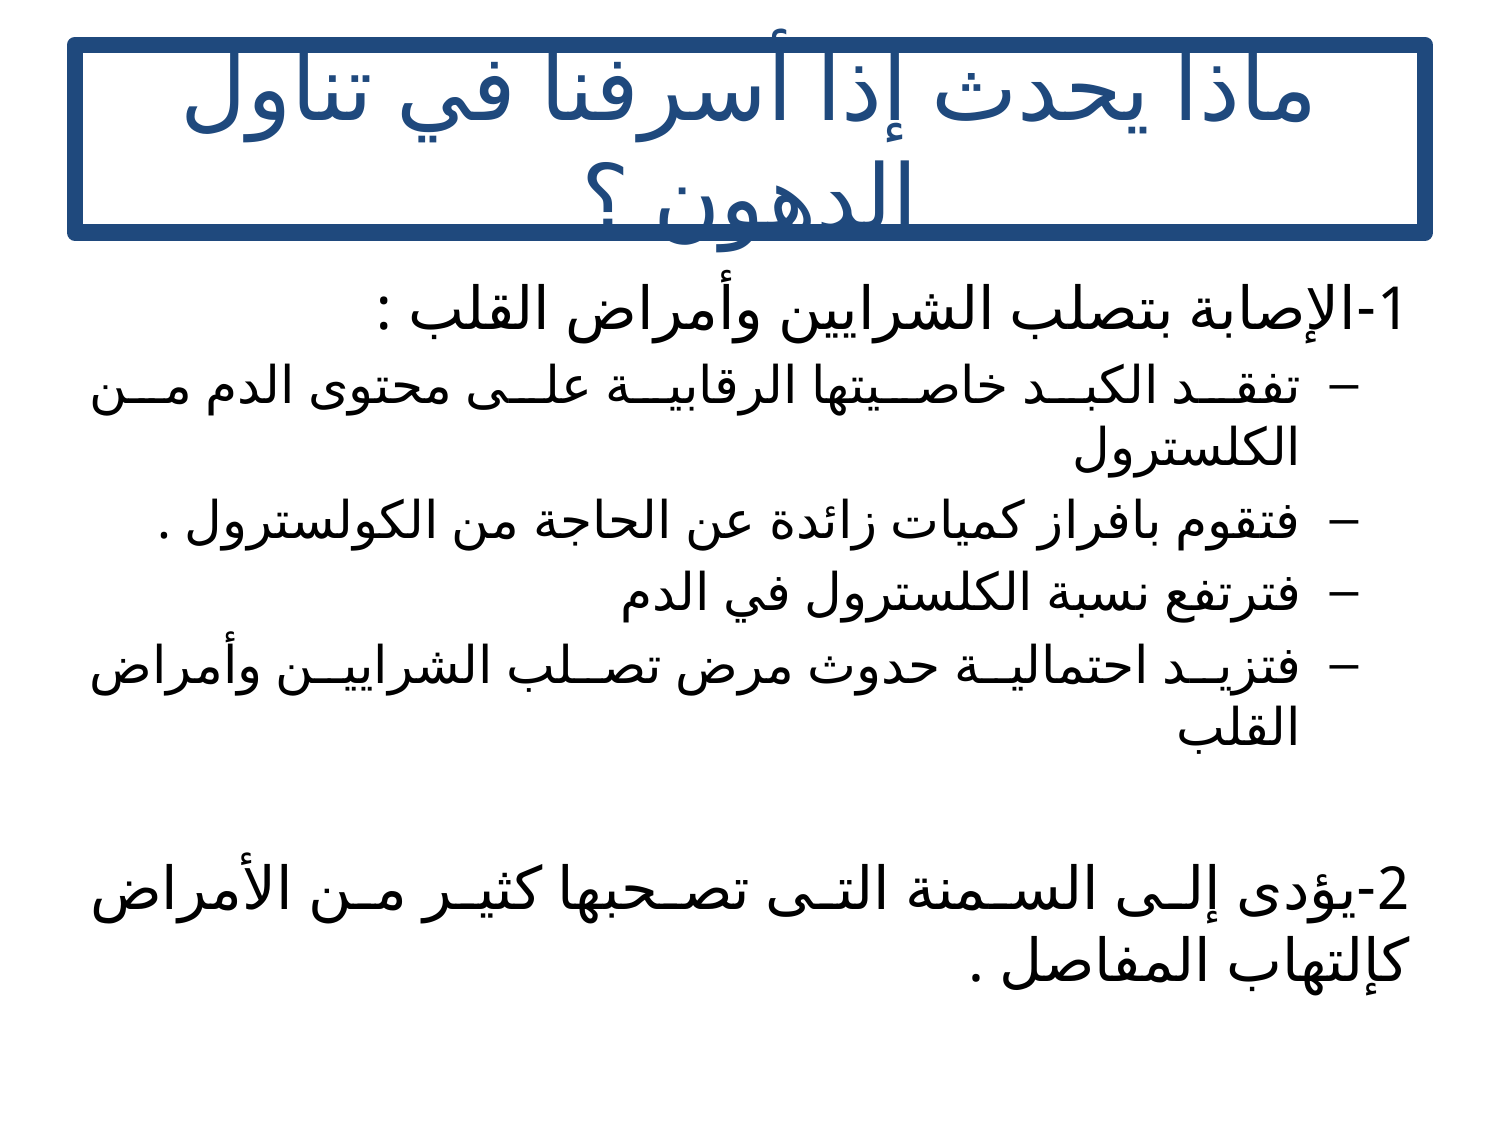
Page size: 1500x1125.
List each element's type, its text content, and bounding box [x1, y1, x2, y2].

list 1-الإصابة بتصلب الشرايين وأمراض القلب : تفقد الكبد خاصيتها الرقابية على محتوى الدم من الكلسترول فتقوم بافراز كميات زائدة عن الحاجة من الكولسترول . فترتفع نسبة الكلسترول في الدم فتزيد احتمالية حدوث مرض تصلب الشرايين وأمراض القلب 2-يؤدى إلى السمنة التى تصحبها كثير من الأمراض كإلتهاب المفاصل . [75, 262, 1425, 1005]
title ماذا يحدث إذا أسرفنا في تناول الدهون ؟ [75, 45, 1425, 233]
